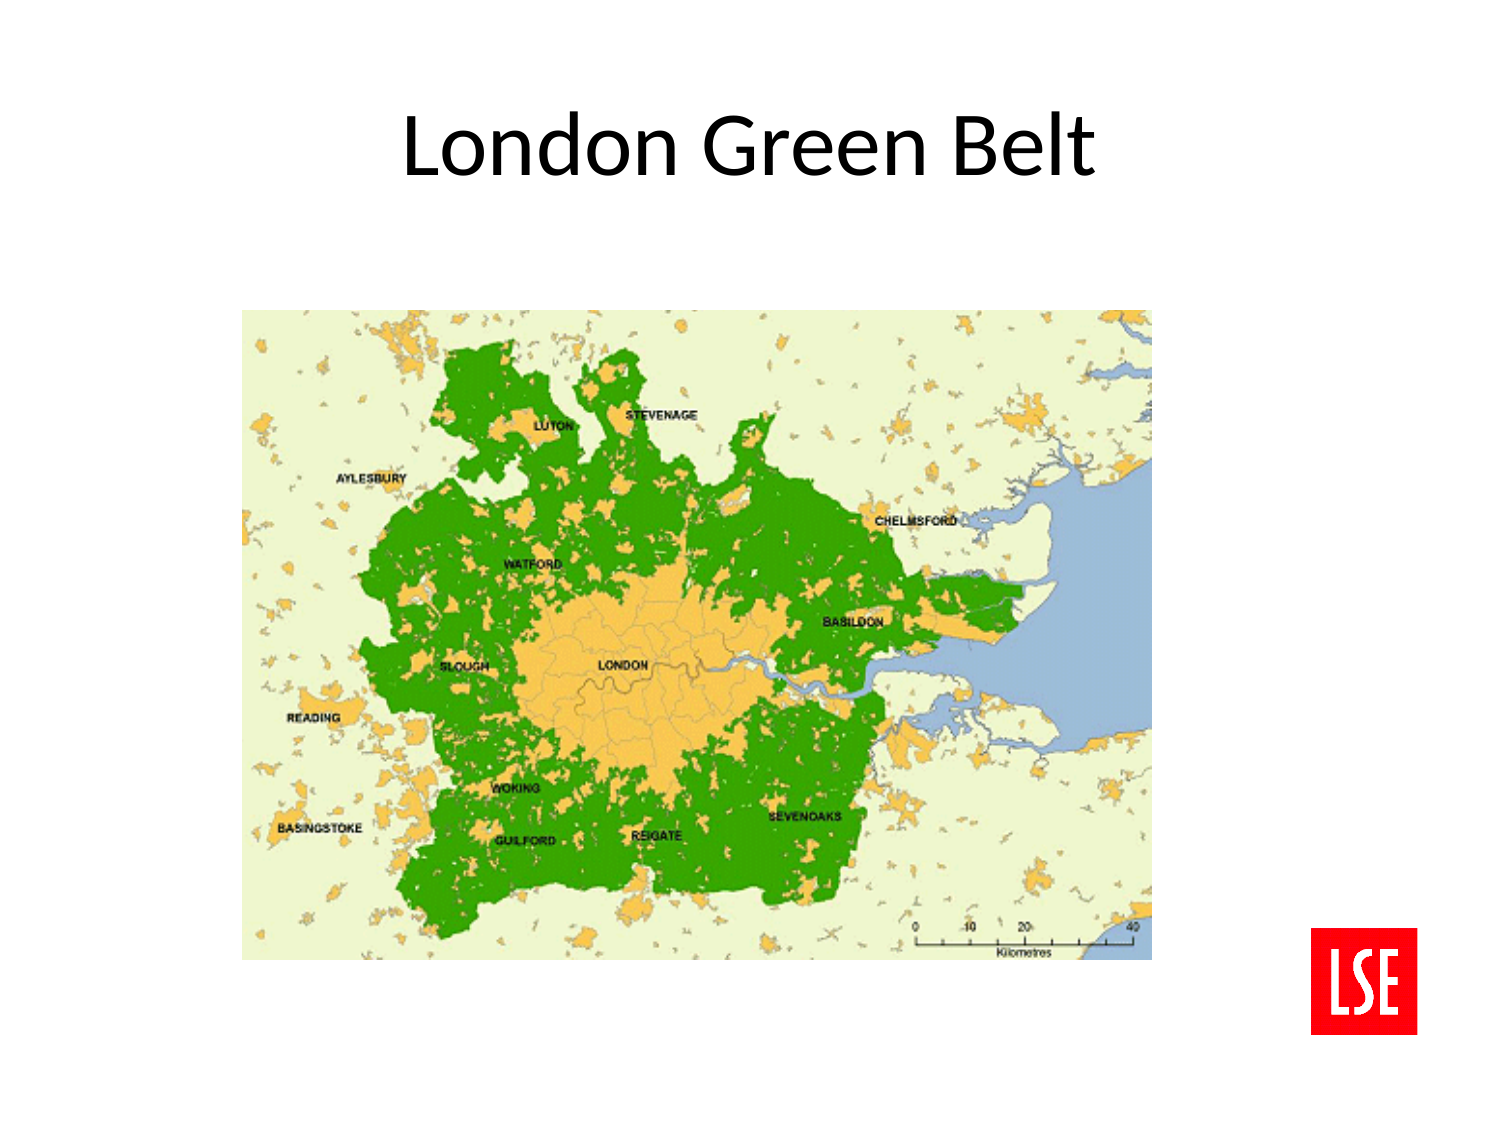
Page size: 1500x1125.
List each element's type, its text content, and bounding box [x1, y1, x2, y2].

title London Green Belt [75, 45, 1425, 233]
picture [241, 310, 1152, 961]
picture [1310, 928, 1418, 1036]
